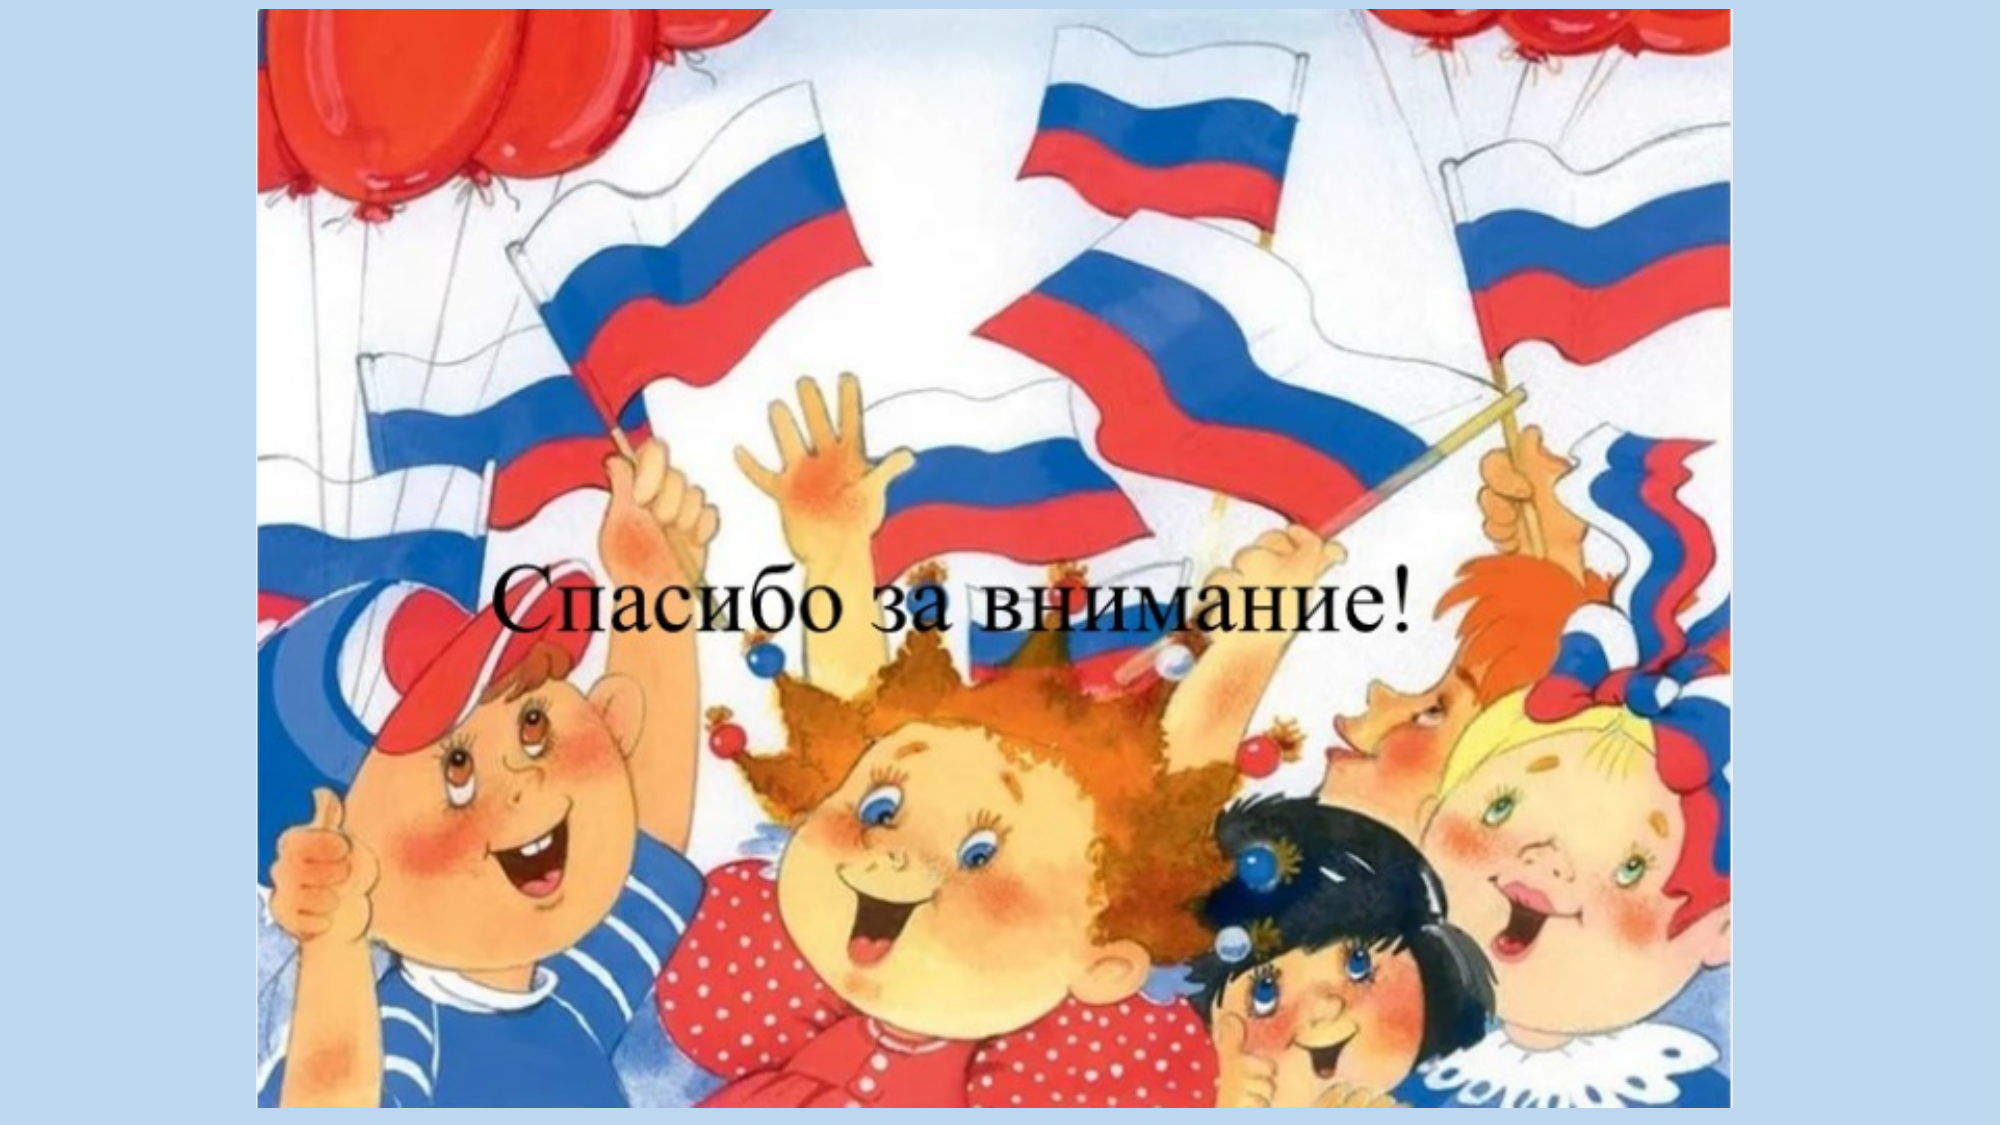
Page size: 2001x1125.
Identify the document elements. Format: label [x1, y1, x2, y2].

picture [256, 9, 1733, 1108]
